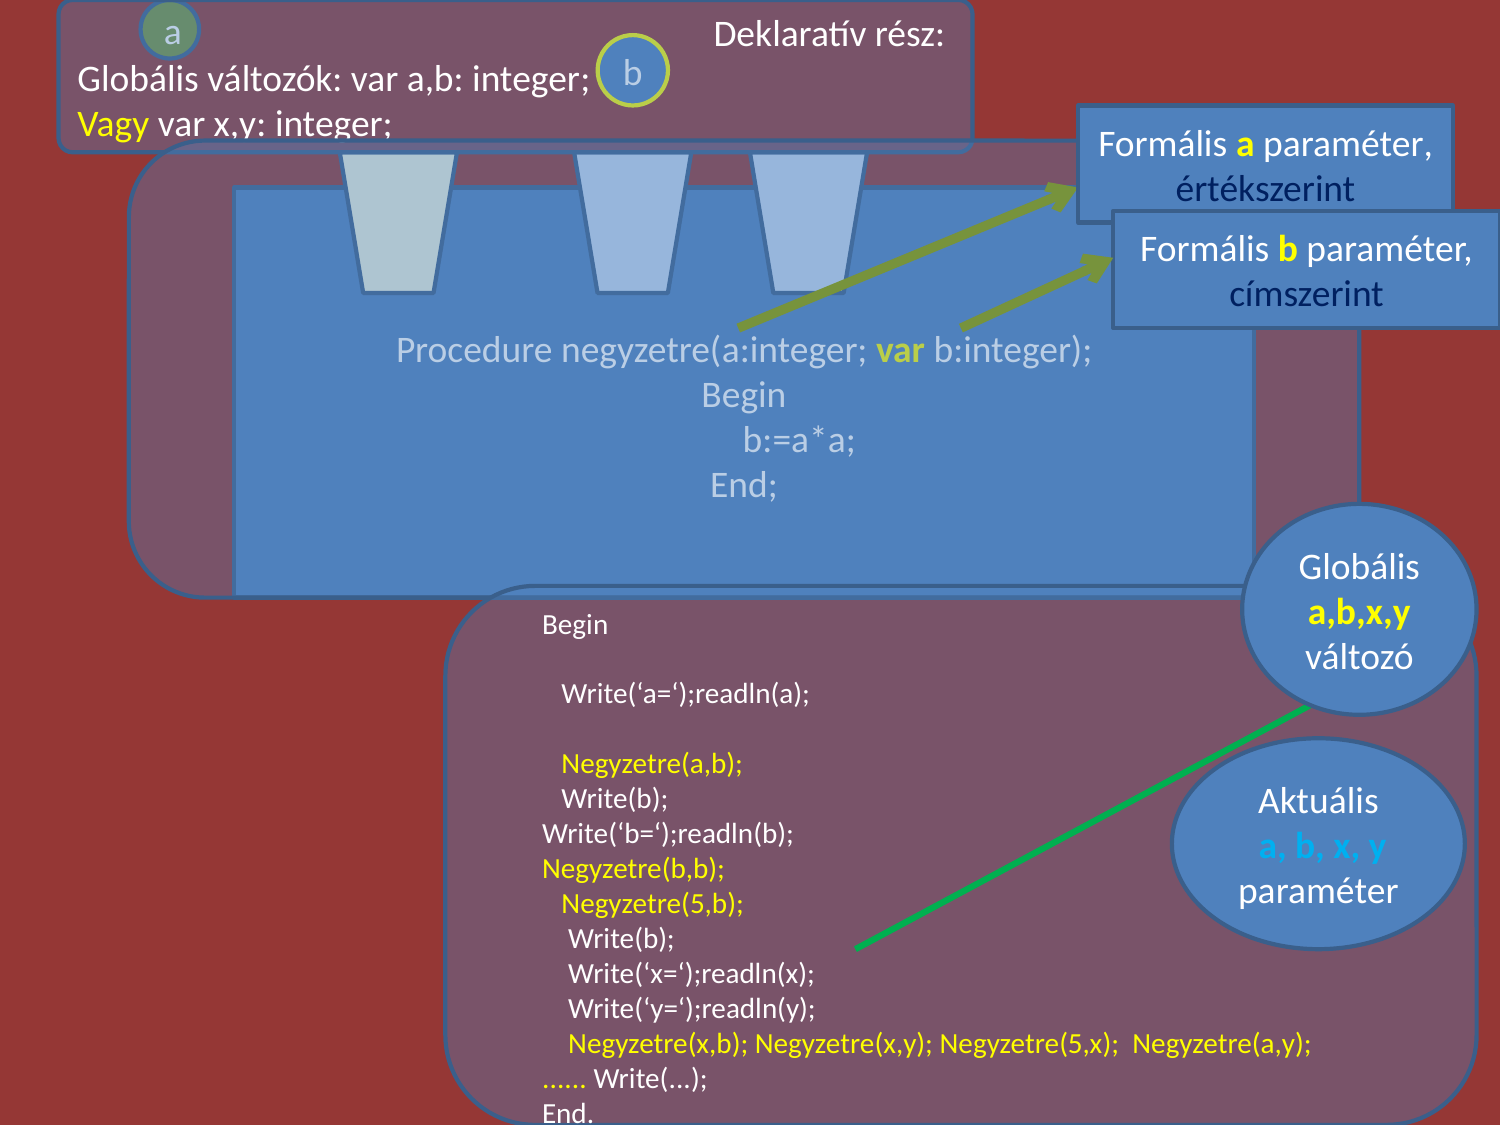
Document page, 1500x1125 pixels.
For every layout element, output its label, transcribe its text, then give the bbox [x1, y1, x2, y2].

text_box [443, 583, 1243, 1125]
text_box Deklaratív rész: Globális változók: var a,b: integer; Vagy var x,y: integer; [56, 0, 975, 155]
text_box Begin Write(‘a=‘);readln(a); Negyzetre(a,b); Write(b); Write(‘b=‘);readln(b); Negyzetre(b,b); Negyzetre(5,b); Write(b); Write(‘x=‘);readln(x); Write(‘y=‘);readln(y); Negyzetre(x,b); Negyzetre(x,y); Negyzetre(5,x); Negyzetre(a,y); ...... Write(...); End. [527, 597, 1430, 1125]
text_box [126, 138, 1362, 600]
text_box Formális b paraméter, címszerint [1111, 209, 1500, 330]
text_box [855, 691, 1337, 950]
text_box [960, 257, 1114, 329]
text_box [738, 187, 1079, 329]
text_box [1430, 644, 1479, 1117]
text_box Aktuális a, b, x, y paraméter [1340, 737, 1467, 951]
text_box Globális a,b,x,y változó [1240, 501, 1479, 697]
text_box Formális a paraméter, értékszerint [1076, 103, 1455, 225]
